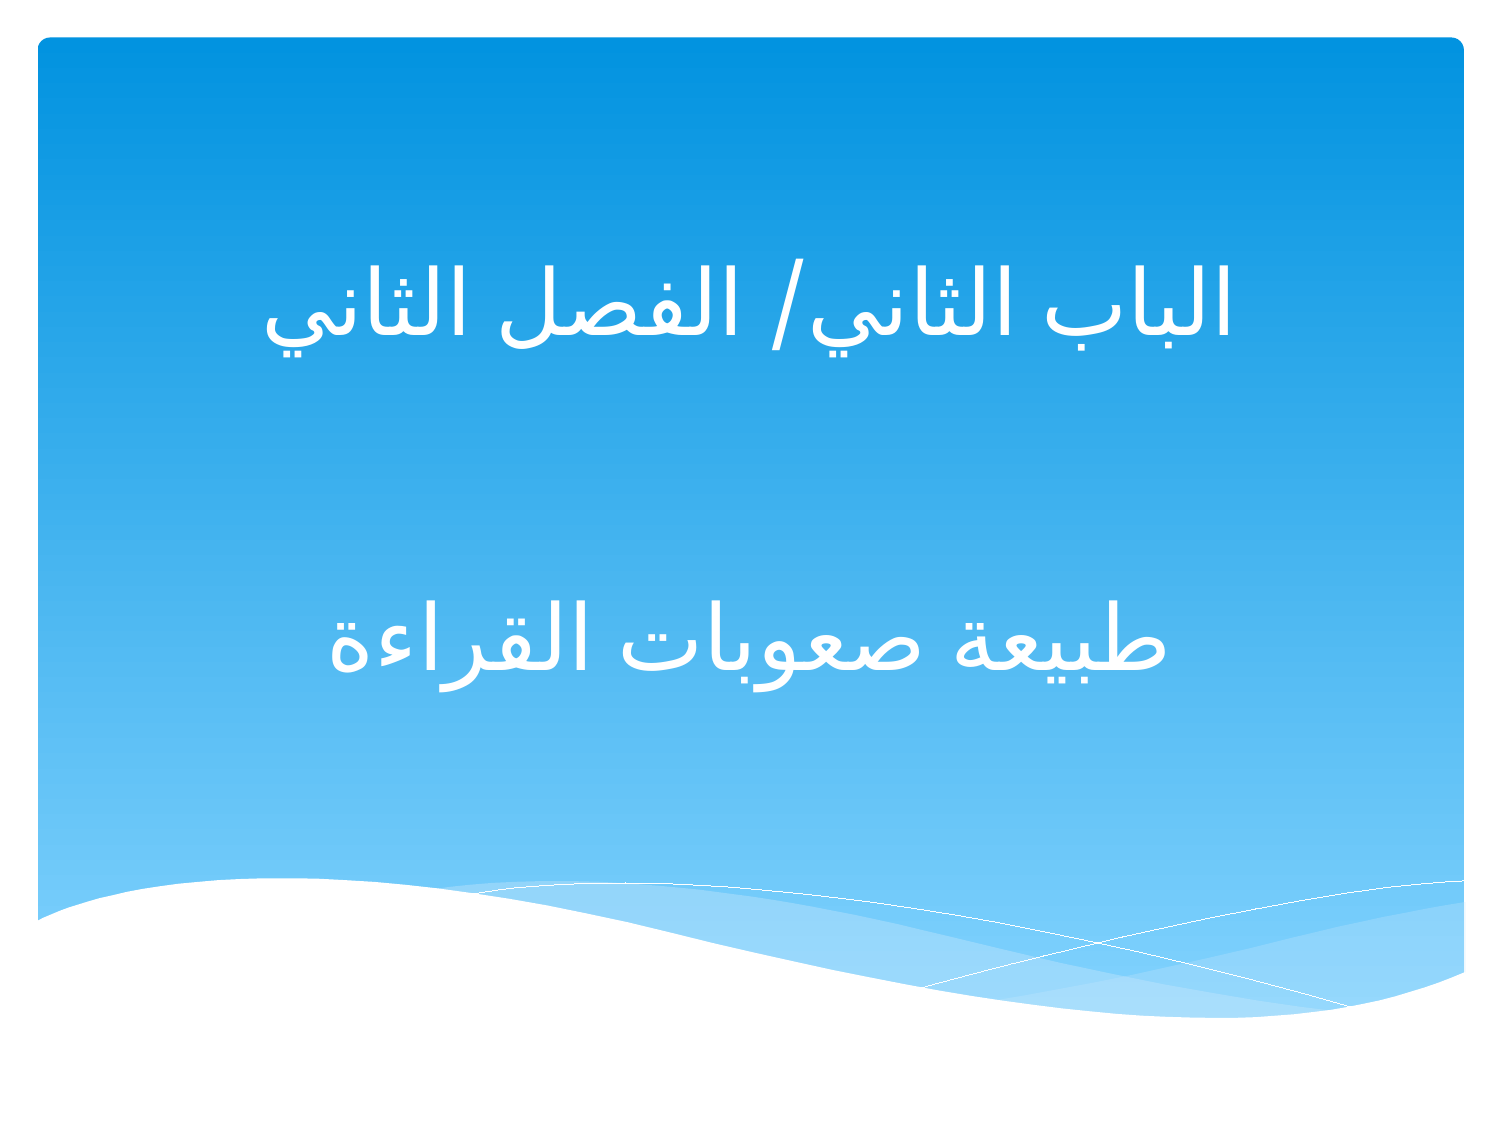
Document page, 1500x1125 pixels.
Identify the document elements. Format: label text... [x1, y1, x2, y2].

subtitle طبيعة صعوبات القراءة [100, 314, 1400, 1024]
title الباب الثاني/ الفصل الثاني [112, 42, 1388, 314]
